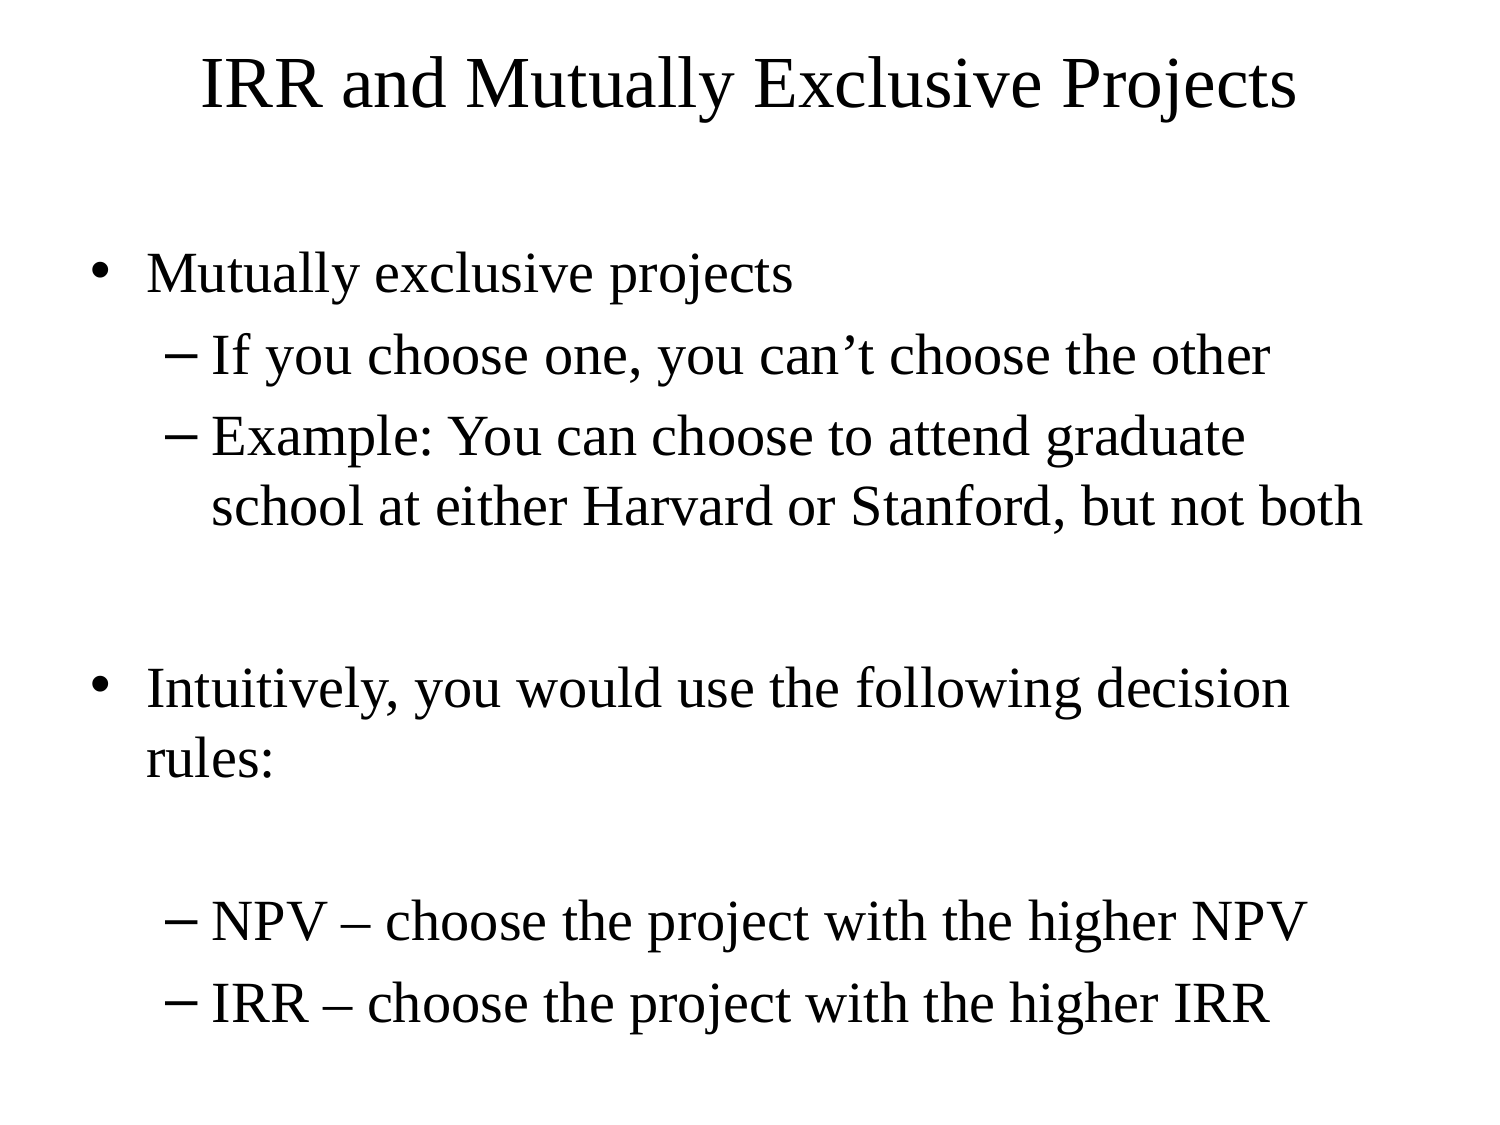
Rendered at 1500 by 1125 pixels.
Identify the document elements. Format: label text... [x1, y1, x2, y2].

title IRR and Mutually Exclusive Projects [75, 0, 1425, 157]
list Mutually exclusive projects If you choose one, you can’t choose the other Example: You can choose to attend graduate school at either Harvard or Stanford, but not both Intuitively, you would use the following decision rules: NPV – choose the project with the higher NPV IRR – choose the project with the higher IRR [75, 226, 1425, 1079]
